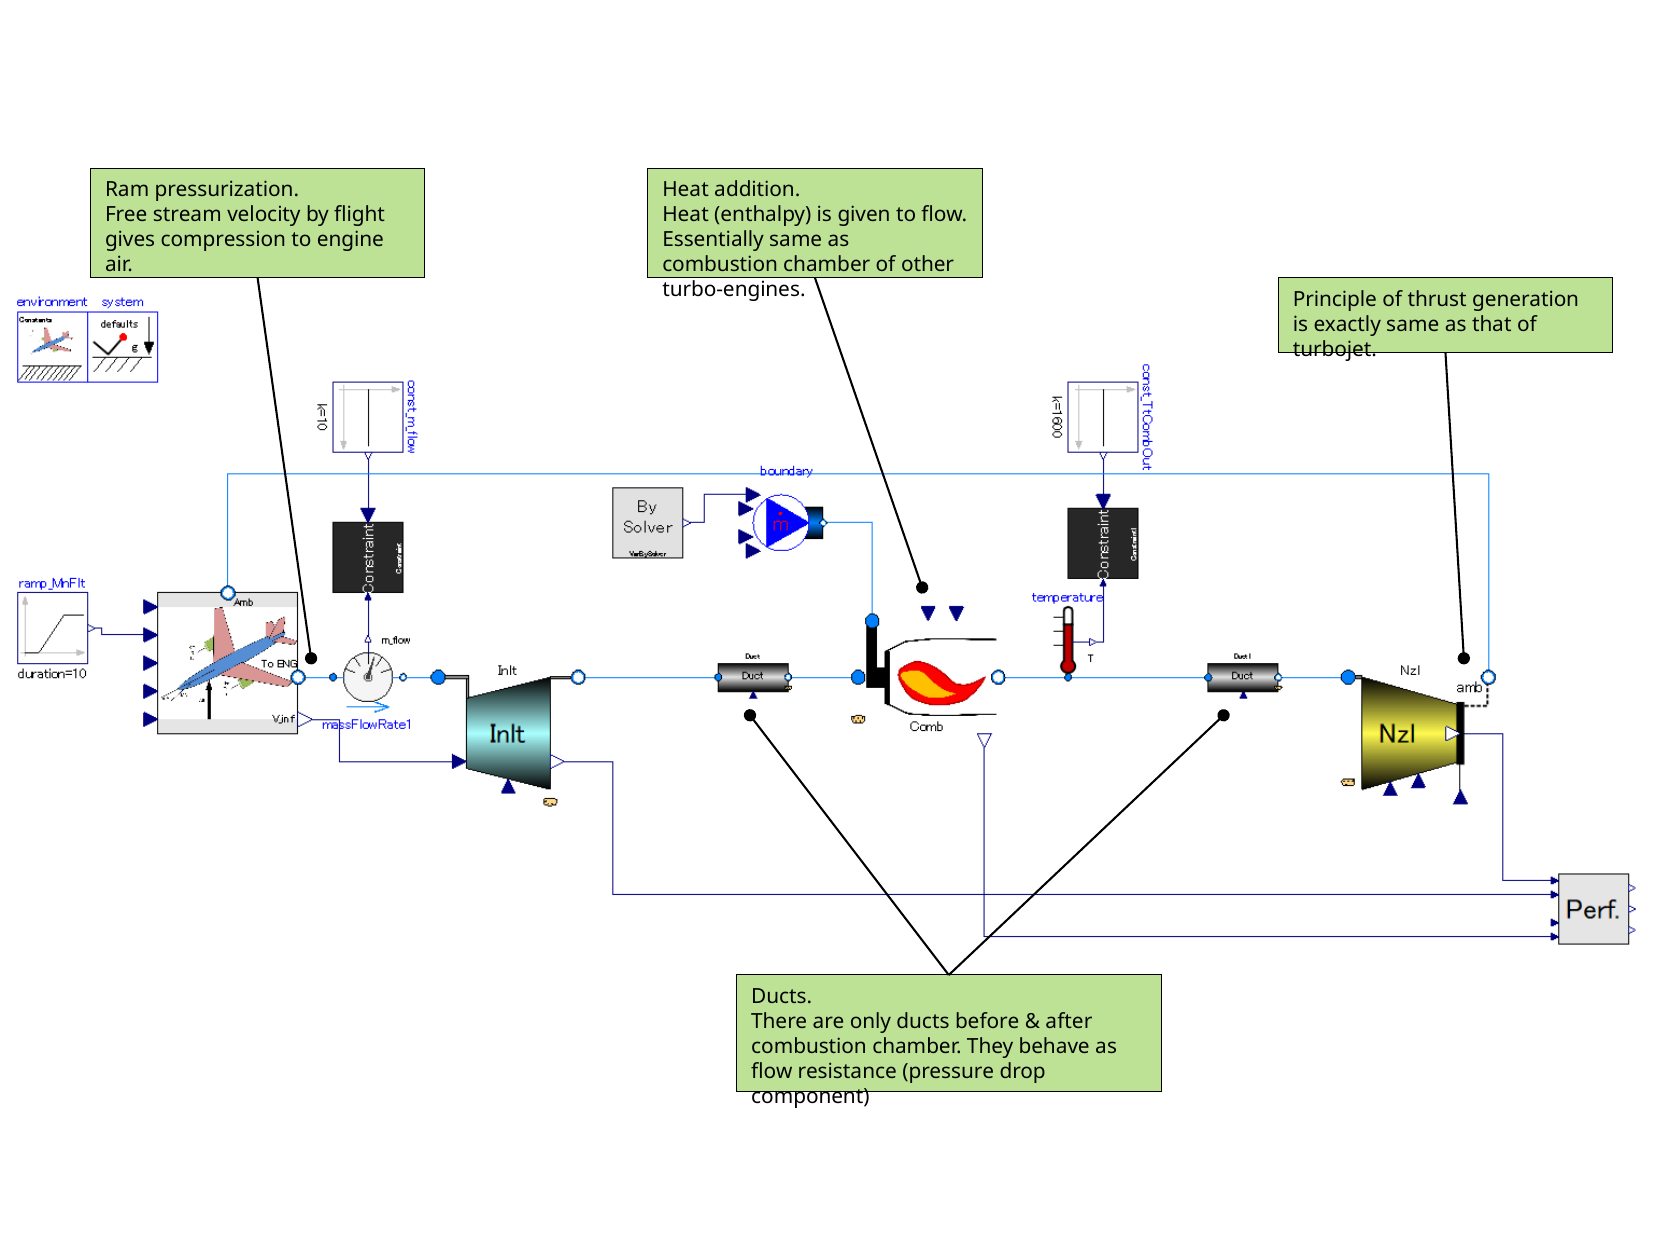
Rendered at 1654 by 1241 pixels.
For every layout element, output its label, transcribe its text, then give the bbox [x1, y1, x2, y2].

text_box Ram pressurization. Free stream velocity by flight gives compression to engine air. [90, 168, 425, 277]
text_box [1445, 352, 1465, 659]
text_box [948, 714, 1224, 976]
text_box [749, 714, 947, 976]
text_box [814, 277, 923, 588]
text_box Ducts. There are only ducts before & after combustion chamber. They behave as flow resistance (pressure drop component) [736, 974, 1162, 1092]
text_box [257, 277, 312, 659]
text_box Heat addition. Heat (enthalpy) is given to flow. Essentially same as combustion chamber of other turbo-engines. [647, 168, 983, 277]
picture [0, 277, 1654, 963]
